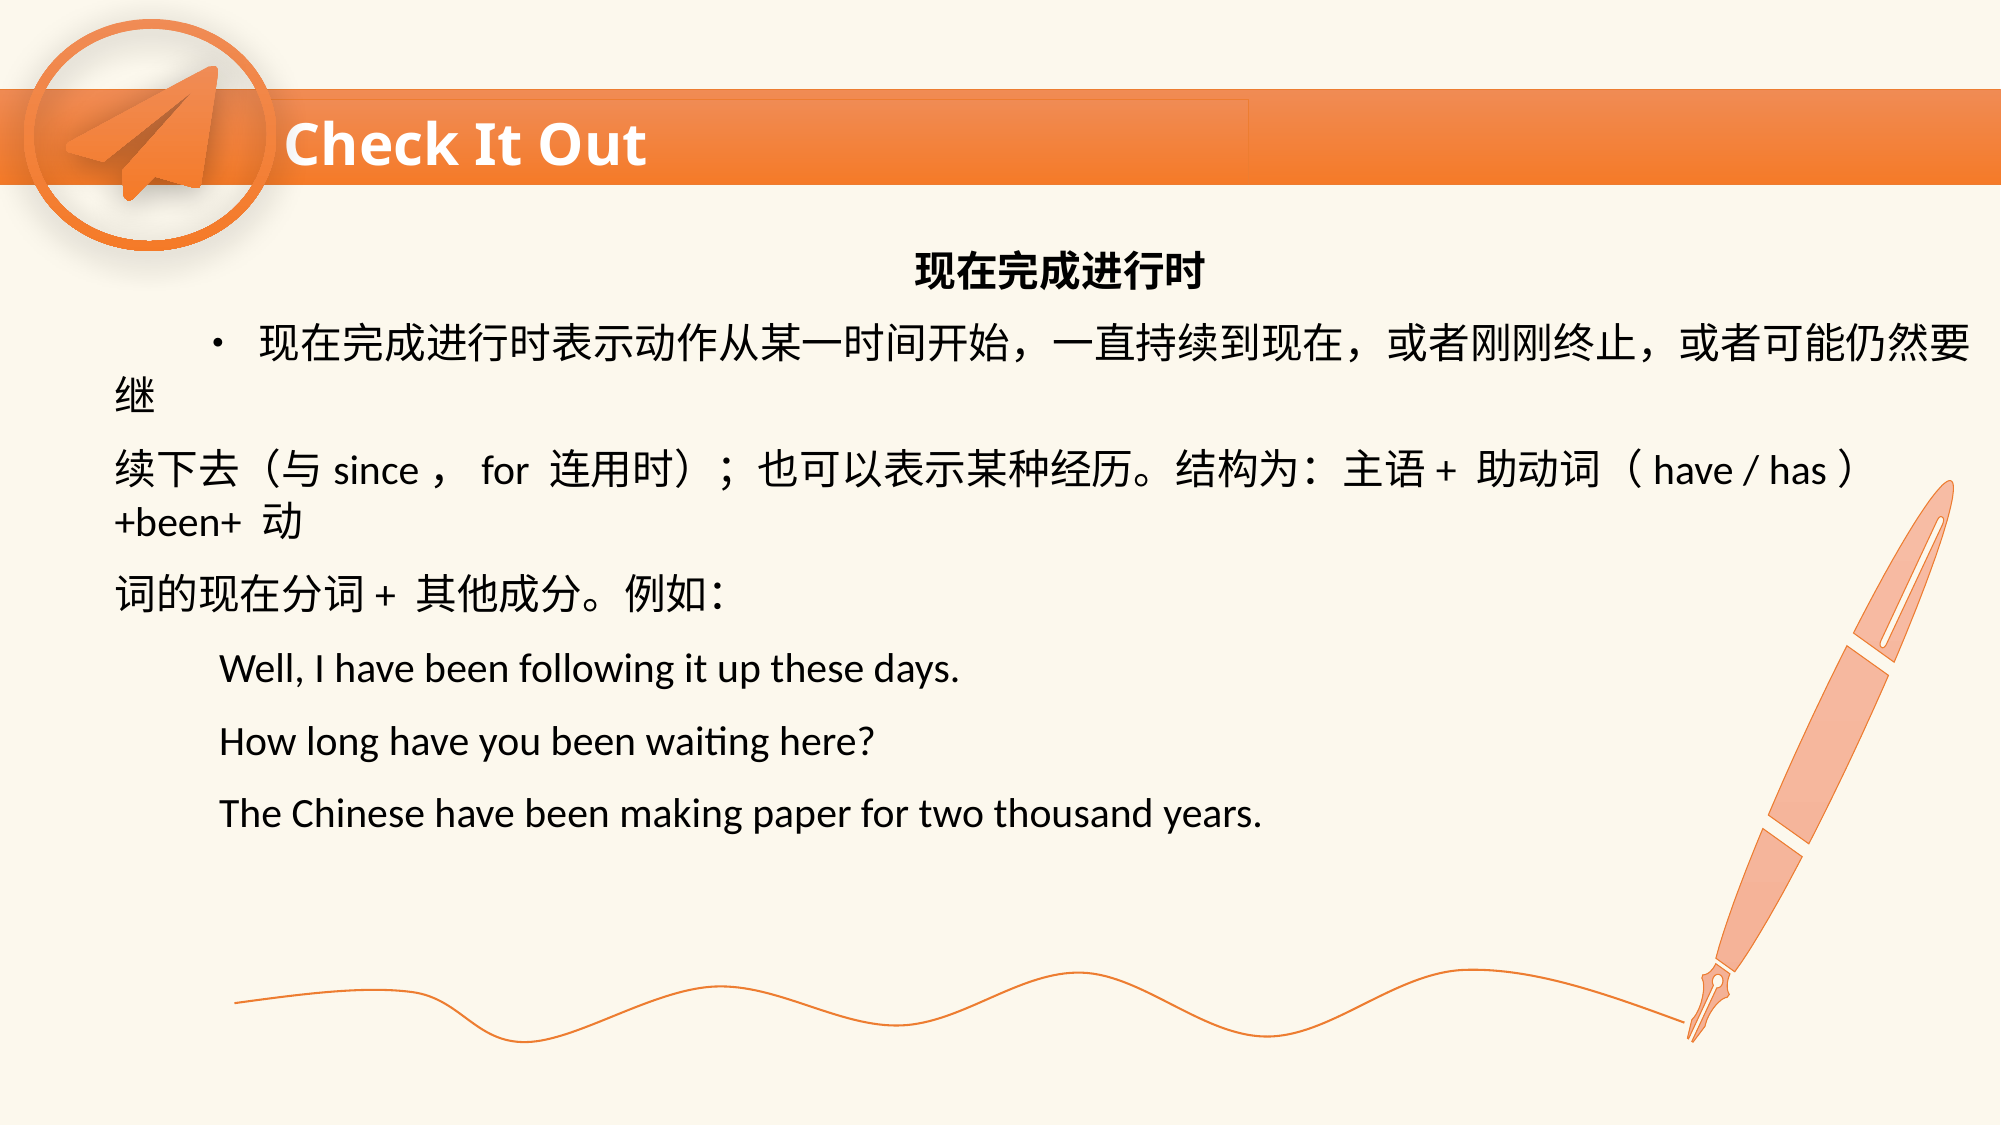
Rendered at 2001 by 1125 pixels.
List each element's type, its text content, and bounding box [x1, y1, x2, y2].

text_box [0, 18, 2000, 251]
list 现在完成进行时 • 现在完成进行时表示动作从某一时间开始，一直持续到现在，或者刚刚终止，或者可能仍然要继 续下去（与since，for 连用时）；也可以表示某种经历。结构为：主语+ 助动词（have / has）+been+ 动 词的现在分词+ 其他成分。例如： Well, I have been following it up these days. How long have you been waiting here? The Chinese have been making paper for two thousand years. [99, 251, 2000, 1125]
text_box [234, 480, 1954, 1043]
